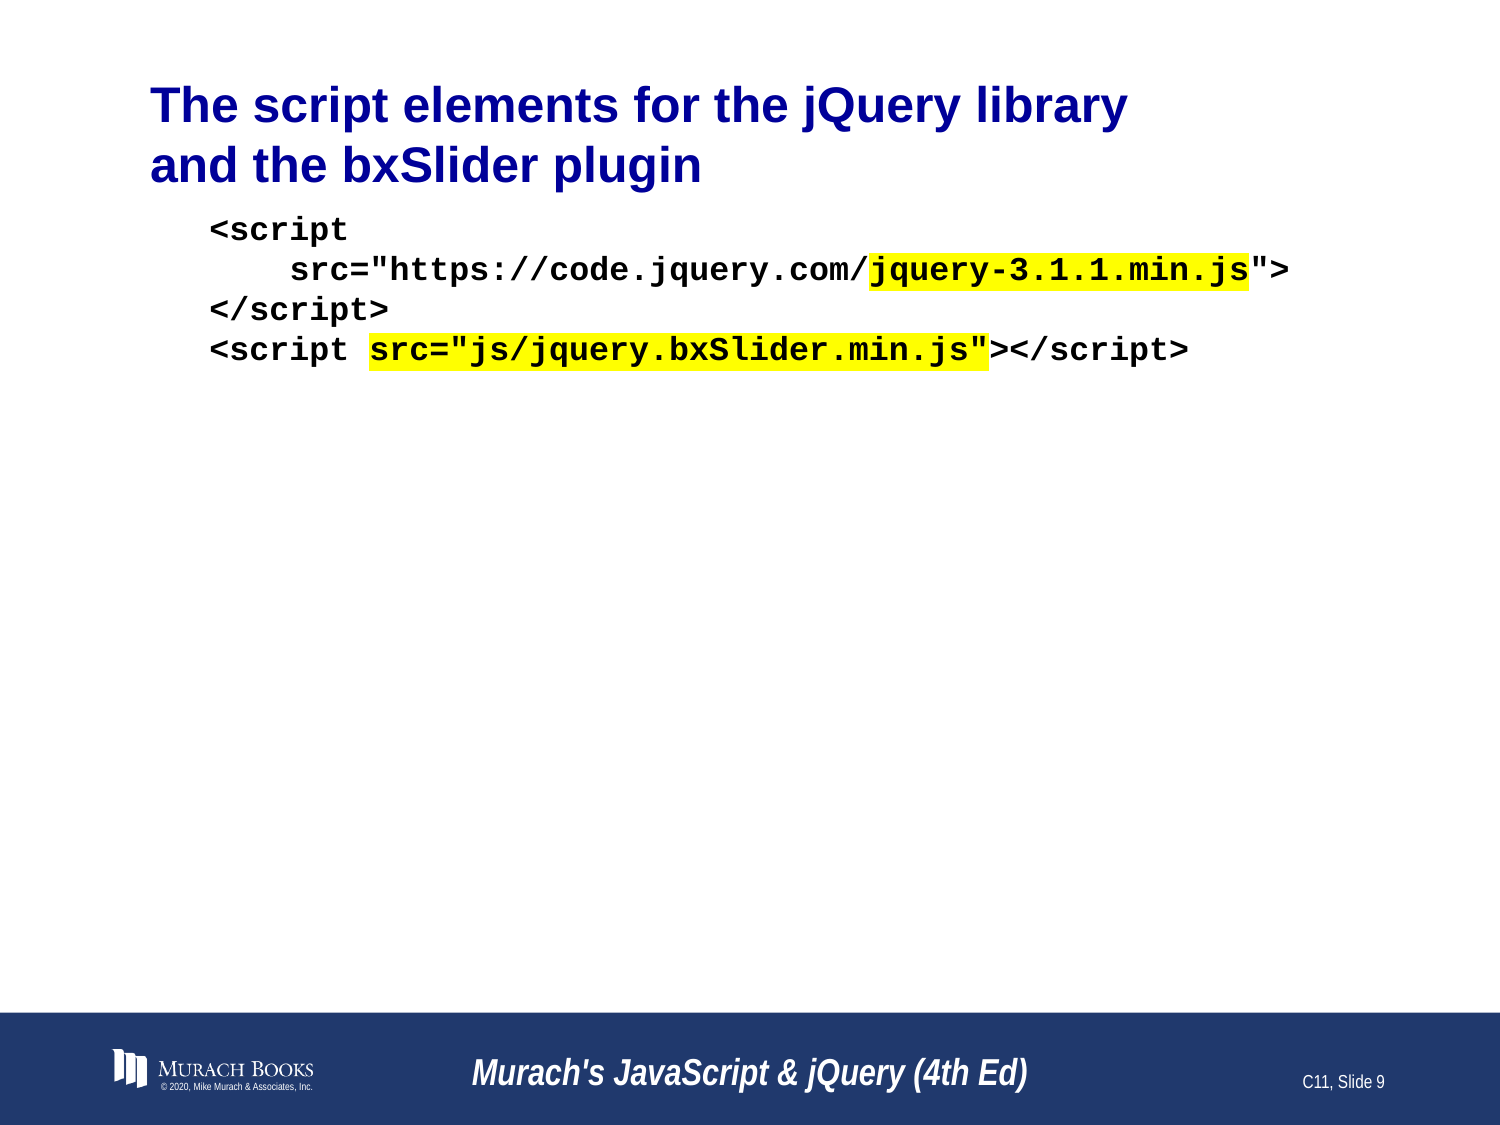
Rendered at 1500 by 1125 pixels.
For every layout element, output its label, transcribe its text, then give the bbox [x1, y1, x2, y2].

slide_number C11, Slide 9 [1087, 1025, 1400, 1100]
list <script src="https://code.jquery.com/jquery-3.1.1.min.js"> </script> <script src="js/jquery.bxSlider.min.js"></script> [137, 200, 1350, 1000]
slide_number Murach's JavaScript & jQuery (4th Ed) [463, 1025, 1050, 1100]
title The script elements for the jQuery library and the bxSlider plugin [150, 72, 1350, 194]
footer © 2020, Mike Murach & Associates, Inc. [12, 1025, 463, 1100]
